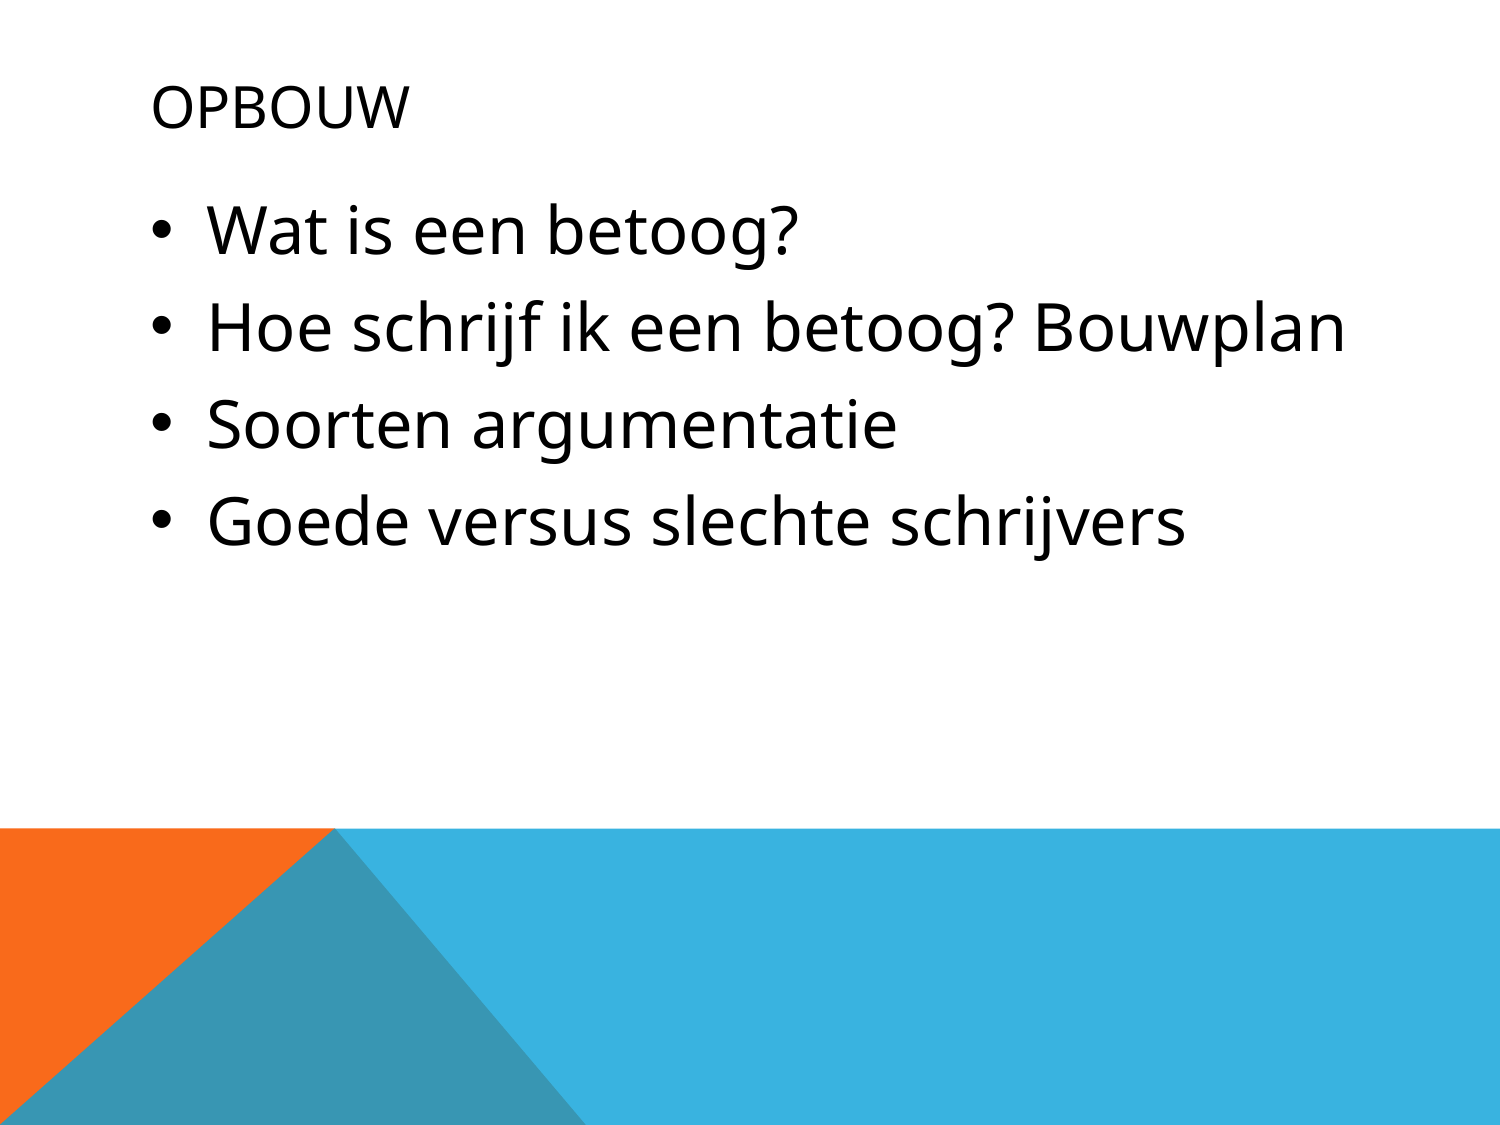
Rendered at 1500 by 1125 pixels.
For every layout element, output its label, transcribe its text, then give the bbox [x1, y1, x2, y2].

title Opbouw [135, 60, 1369, 150]
list Wat is een betoog? Hoe schrijf ik een betoog? Bouwplan Soorten argumentatie Goede versus slechte schrijvers [135, 180, 1369, 768]
